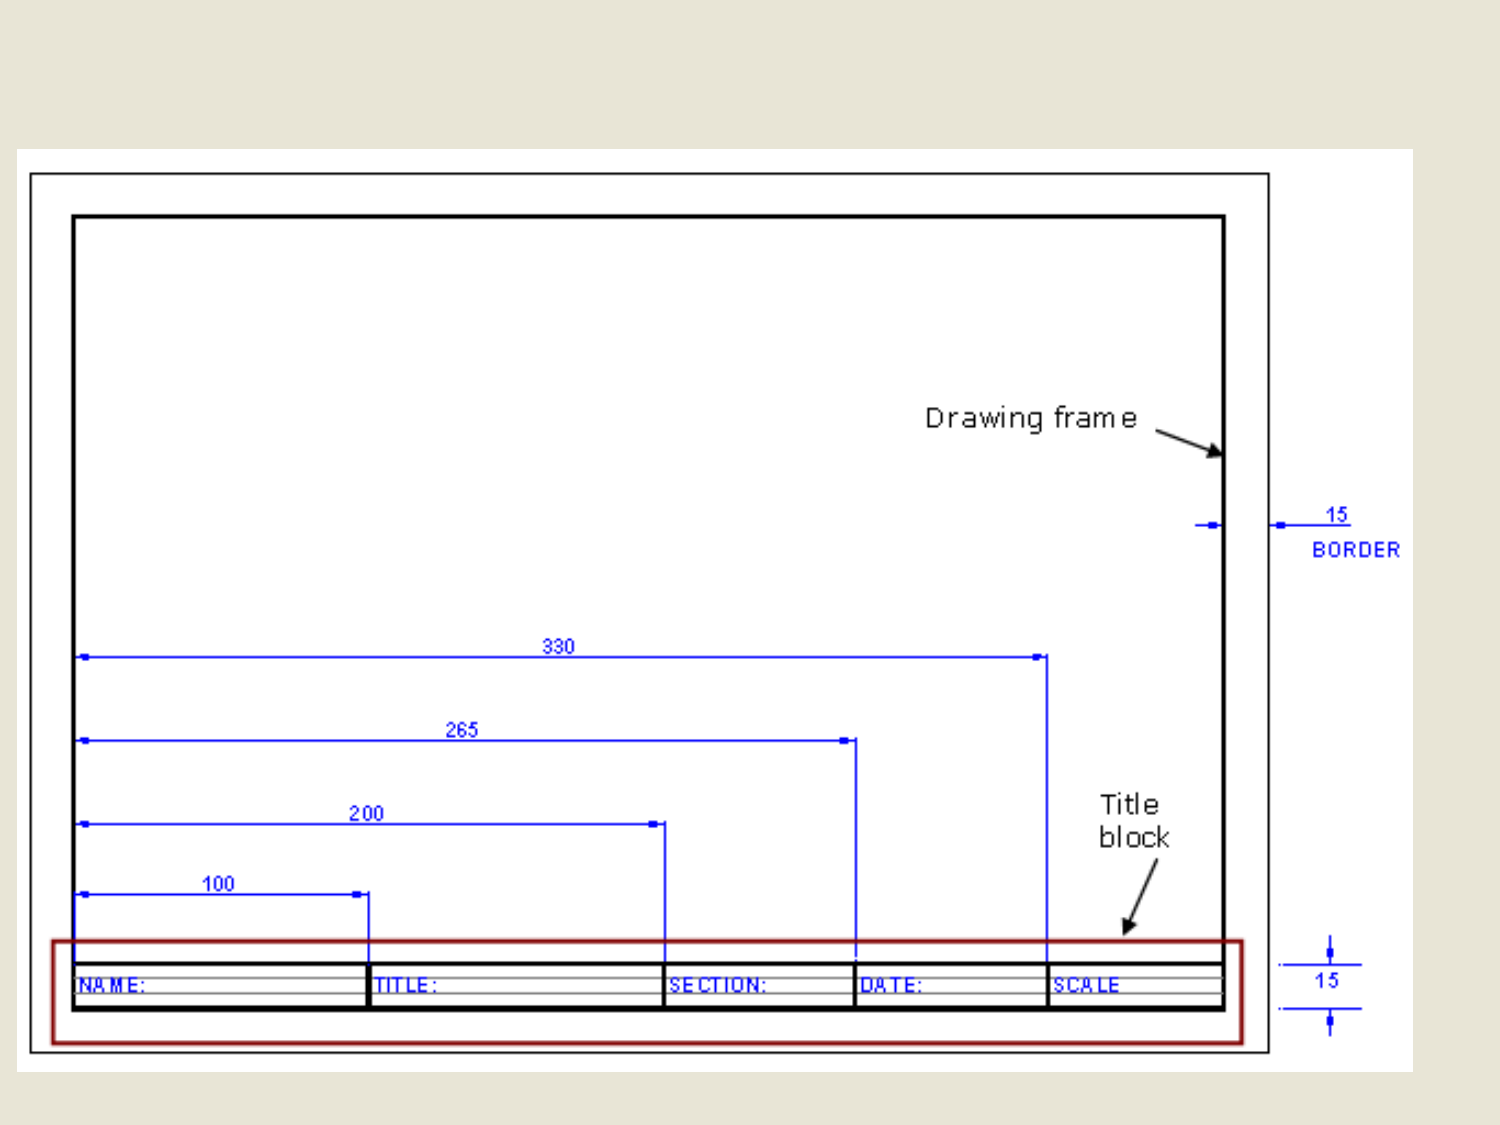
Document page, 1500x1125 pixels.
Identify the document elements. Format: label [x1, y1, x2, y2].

list [17, 149, 1413, 1072]
